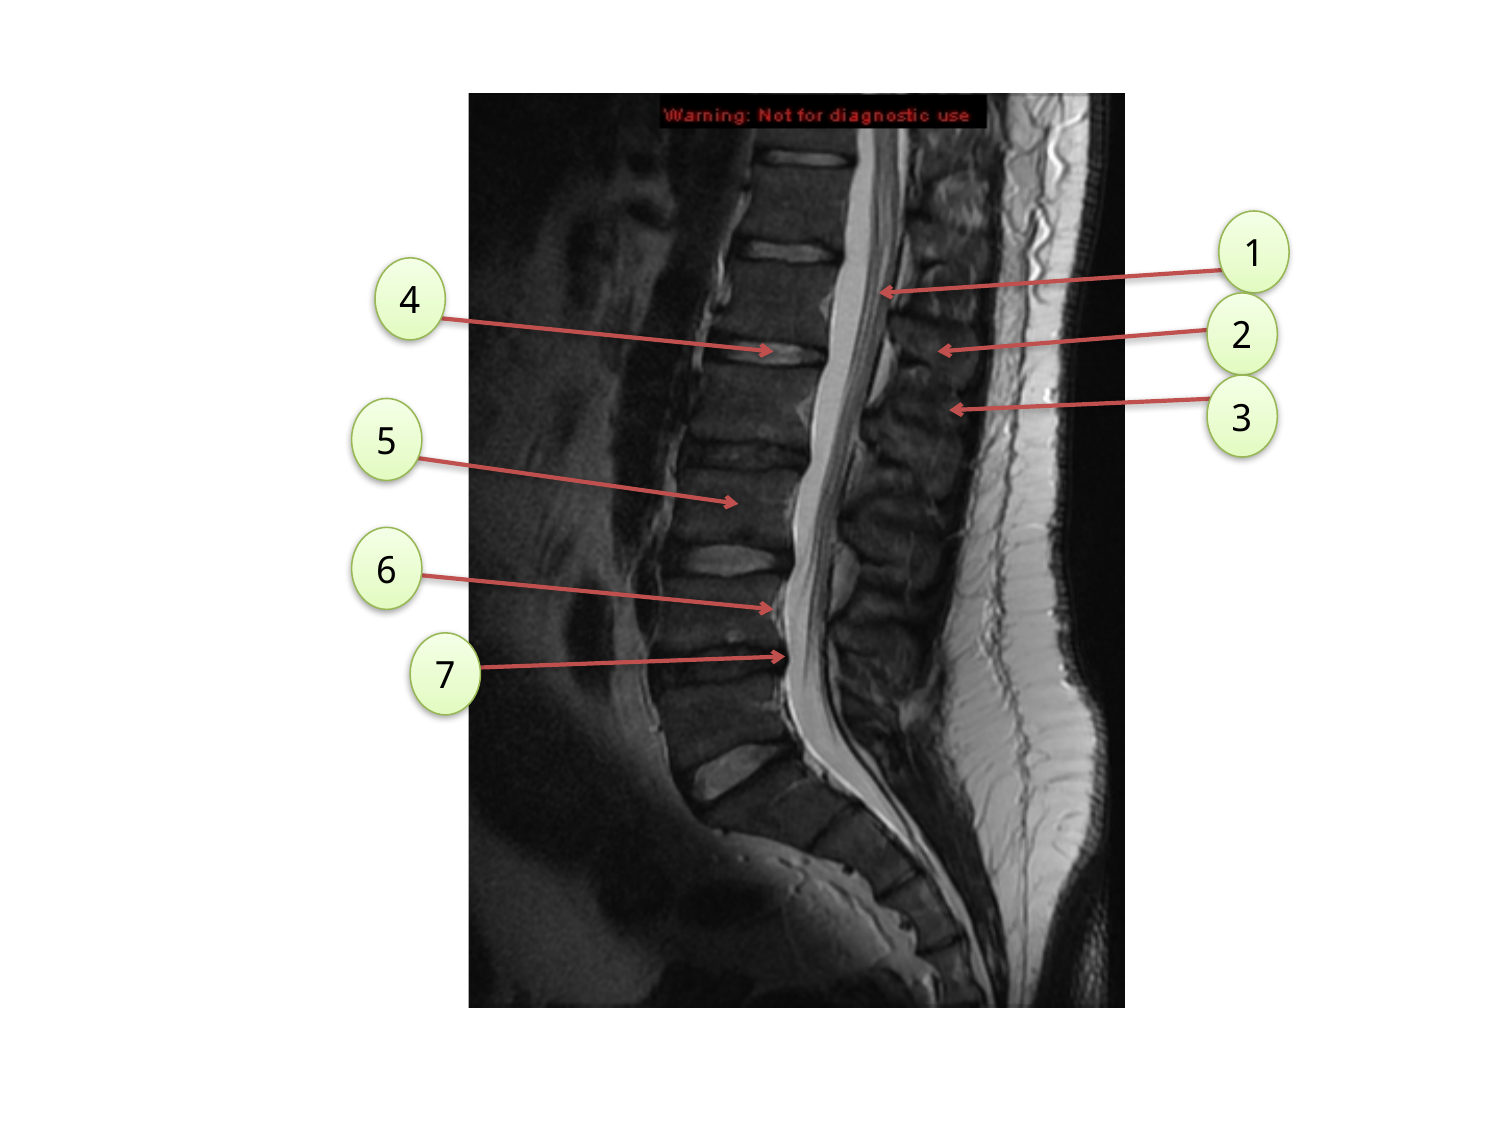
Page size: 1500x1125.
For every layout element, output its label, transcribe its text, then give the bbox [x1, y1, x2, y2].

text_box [421, 316, 774, 352]
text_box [937, 327, 1231, 352]
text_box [878, 269, 1231, 294]
text_box 2 [1206, 292, 1279, 374]
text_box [948, 398, 1219, 411]
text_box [409, 456, 739, 505]
text_box 6 [350, 526, 423, 611]
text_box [409, 573, 774, 610]
text_box 3 [1206, 374, 1279, 458]
text_box 4 [374, 257, 447, 341]
text_box 5 [350, 397, 423, 482]
text_box 1 [1218, 210, 1290, 294]
picture [468, 93, 1126, 1009]
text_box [468, 656, 786, 669]
text_box 7 [409, 632, 463, 716]
